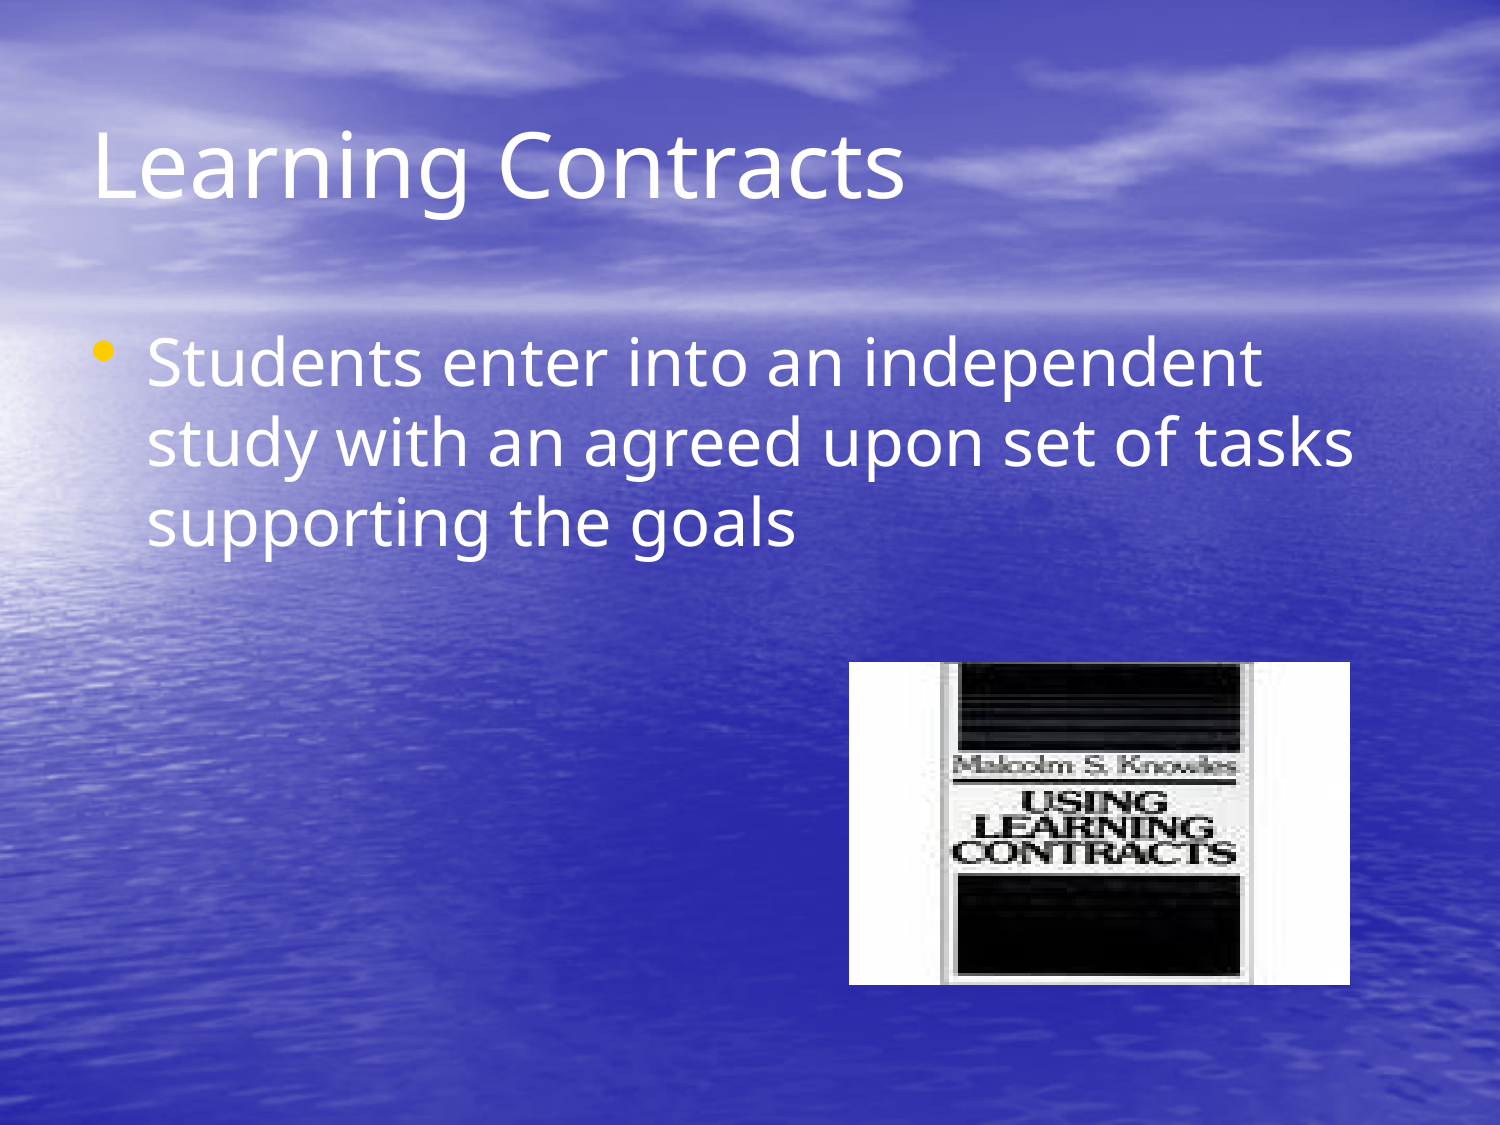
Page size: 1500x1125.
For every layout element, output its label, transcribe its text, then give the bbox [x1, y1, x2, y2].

title Learning Contracts [74, 47, 1426, 276]
list Students enter into an independent study with an agreed upon set of tasks supporting the goals [74, 312, 1426, 988]
picture [849, 662, 1351, 985]
